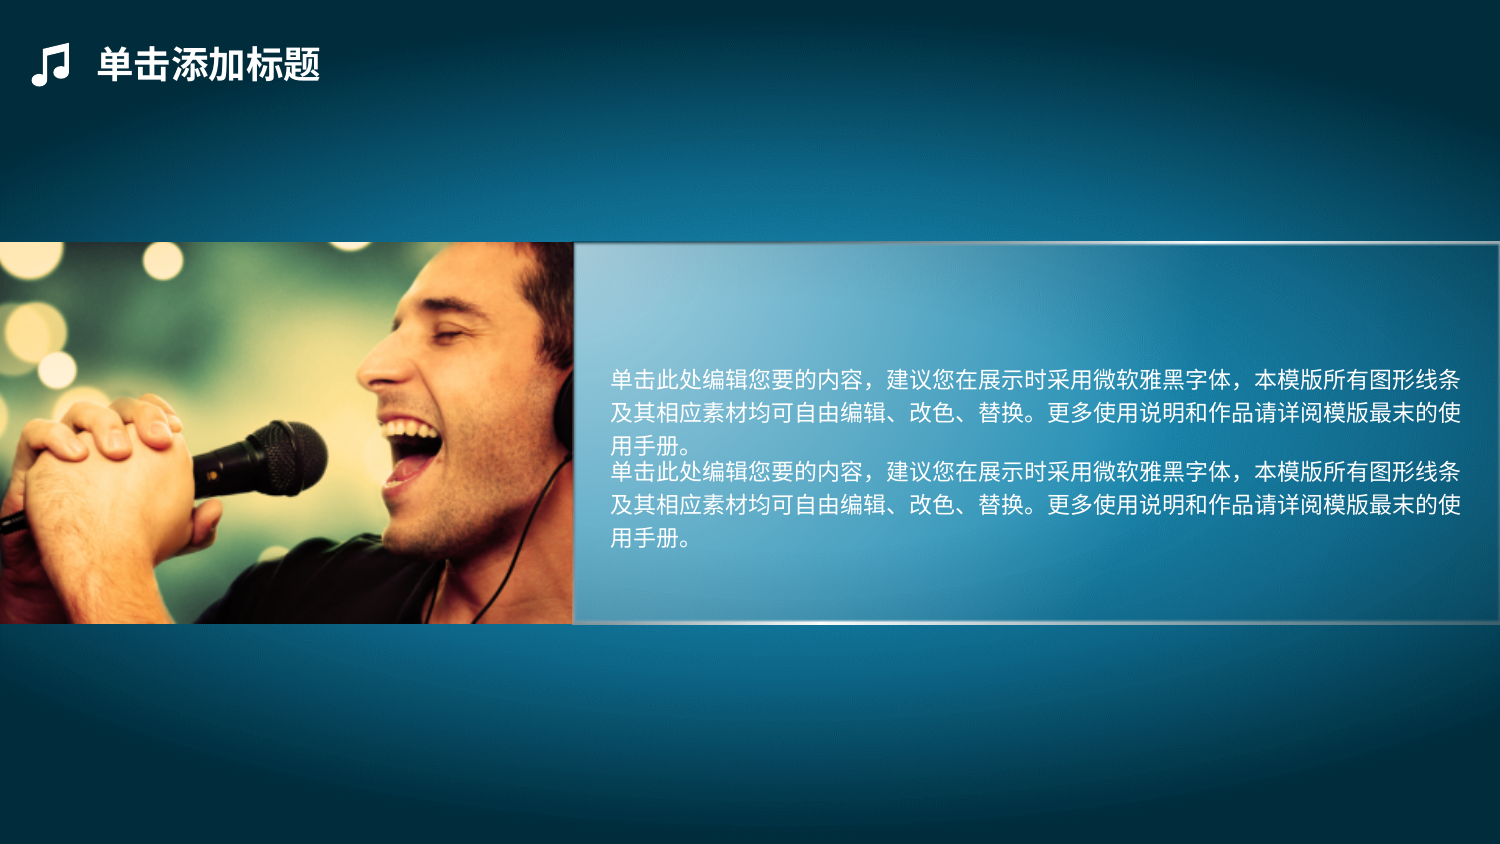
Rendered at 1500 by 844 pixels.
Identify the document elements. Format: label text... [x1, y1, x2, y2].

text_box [572, 241, 1500, 625]
text_box 单击添加标题 [96, 40, 352, 87]
picture [0, 130, 1355, 721]
text_box [31, 42, 69, 87]
